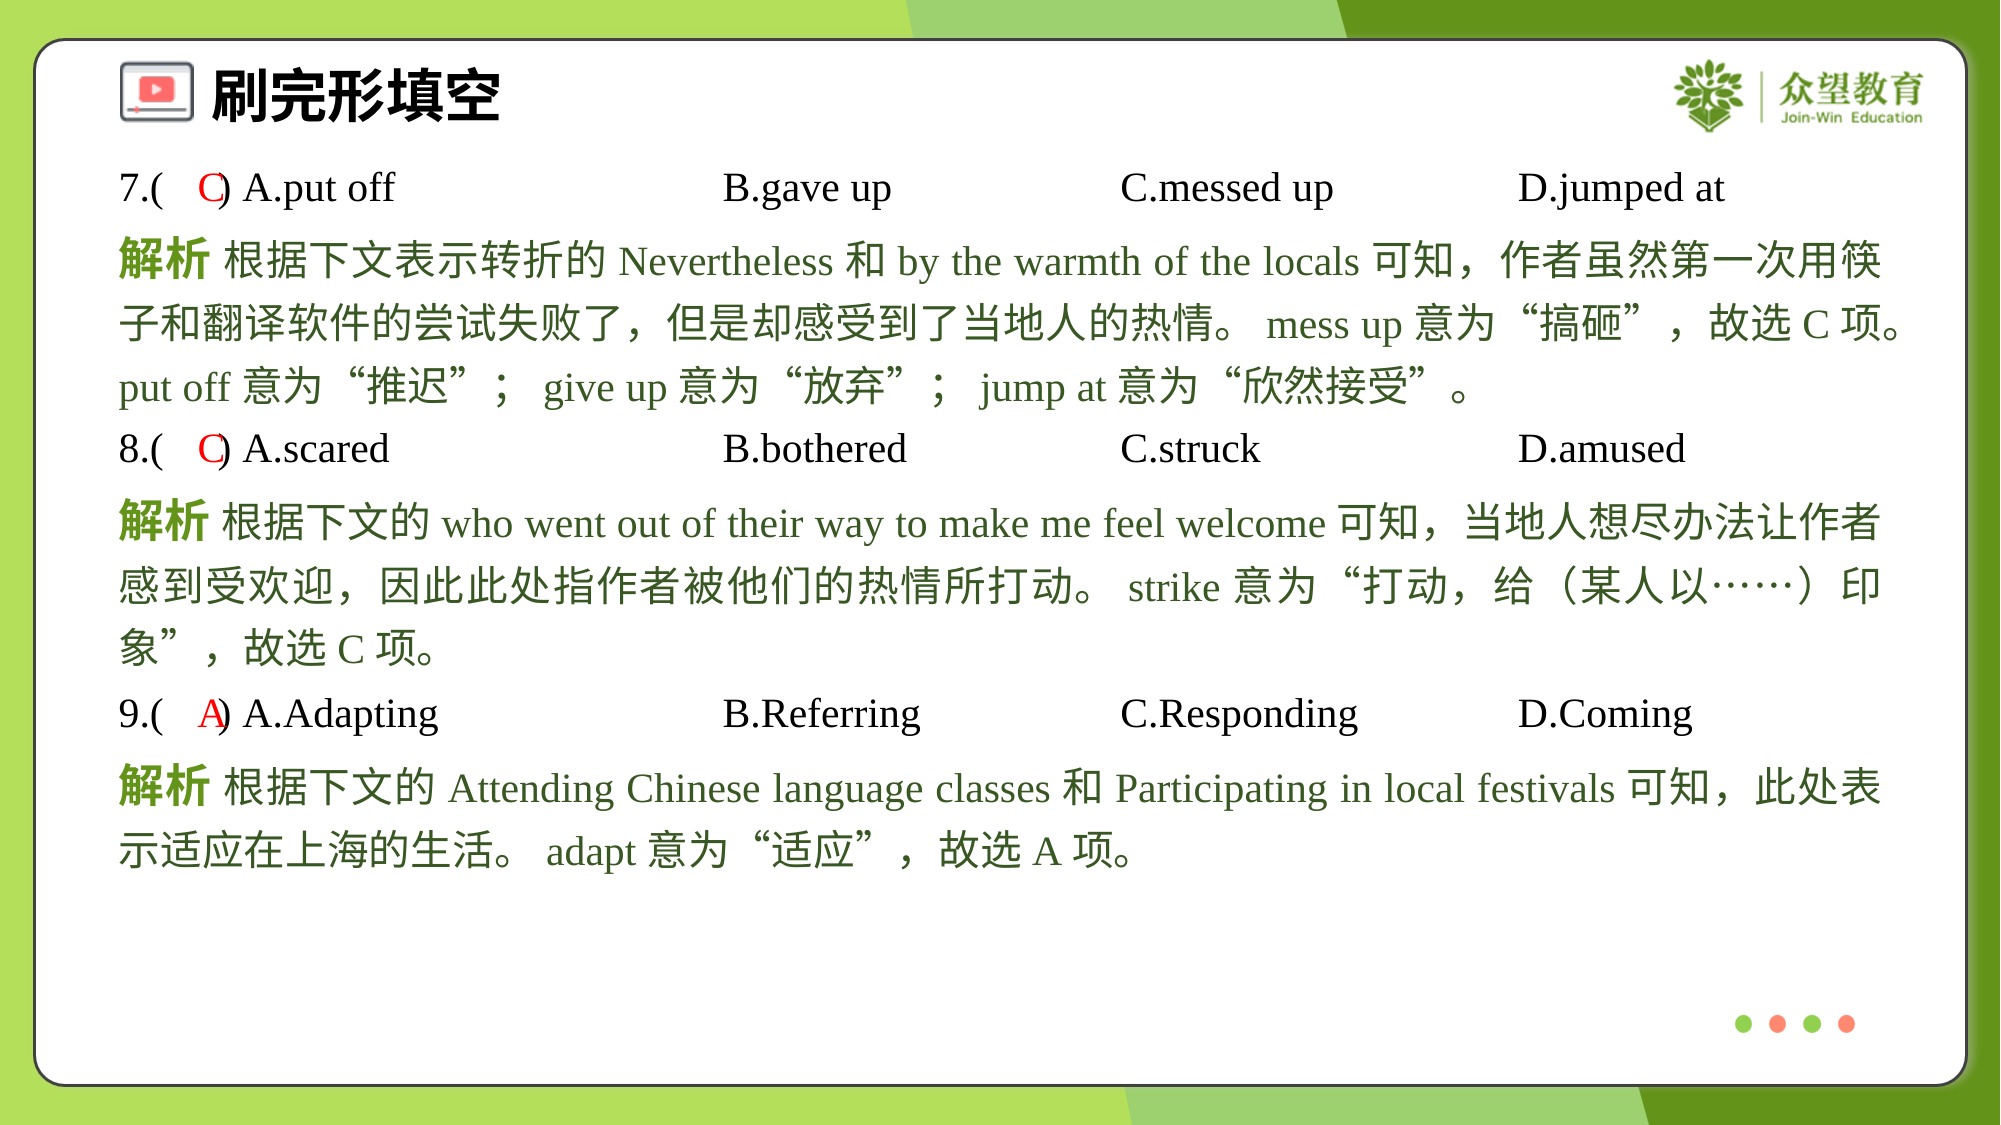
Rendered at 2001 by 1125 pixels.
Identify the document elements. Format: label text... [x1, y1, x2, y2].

text_box 解析 根据下文表示转折的Nevertheless和by the warmth of the locals可知，作者虽然第一次用筷子和翻译软件的尝试失败了，但是却感受到了当地人的热情。mess up意为“搞砸”，故选C项。put off意为“推迟”；give up意为“放弃”；jump at意为“欣然接受”。 [118, 215, 1883, 405]
text_box 解析 根据下文的Attending Chinese language classes和Participating in local festivals可知，此处表示适应在上海的生活。adapt意为“适应”，故选A项。 [118, 742, 1883, 870]
text_box 8.( ) A.scared B.bothered C.struck D.amused [118, 408, 192, 466]
text_box A [192, 673, 233, 731]
text_box C [192, 146, 231, 205]
text_box C [192, 408, 231, 467]
text_box 8.( ) A.scared B.bothered C.struck D.amused [231, 408, 1883, 466]
text_box 解析 根据下文的who went out of their way to make me feel welcome可知，当地人想尽办法让作者感到受欢迎，因此此处指作者被他们的热情所打动。strike意为“打动，给（某人以……）印象”，故选C项。 [118, 478, 1883, 668]
text_box 9.( ) A.Adapting B.Referring C.Responding D.Coming [233, 673, 1883, 731]
text_box 7.( ) A.put off B.gave up C.messed up D.jumped at [118, 146, 192, 204]
text_box 9.( ) A.Adapting B.Referring C.Responding D.Coming [118, 673, 192, 731]
picture [0, 0, 2000, 1125]
text_box 7.( ) A.put off B.gave up C.messed up D.jumped at [231, 146, 1883, 204]
